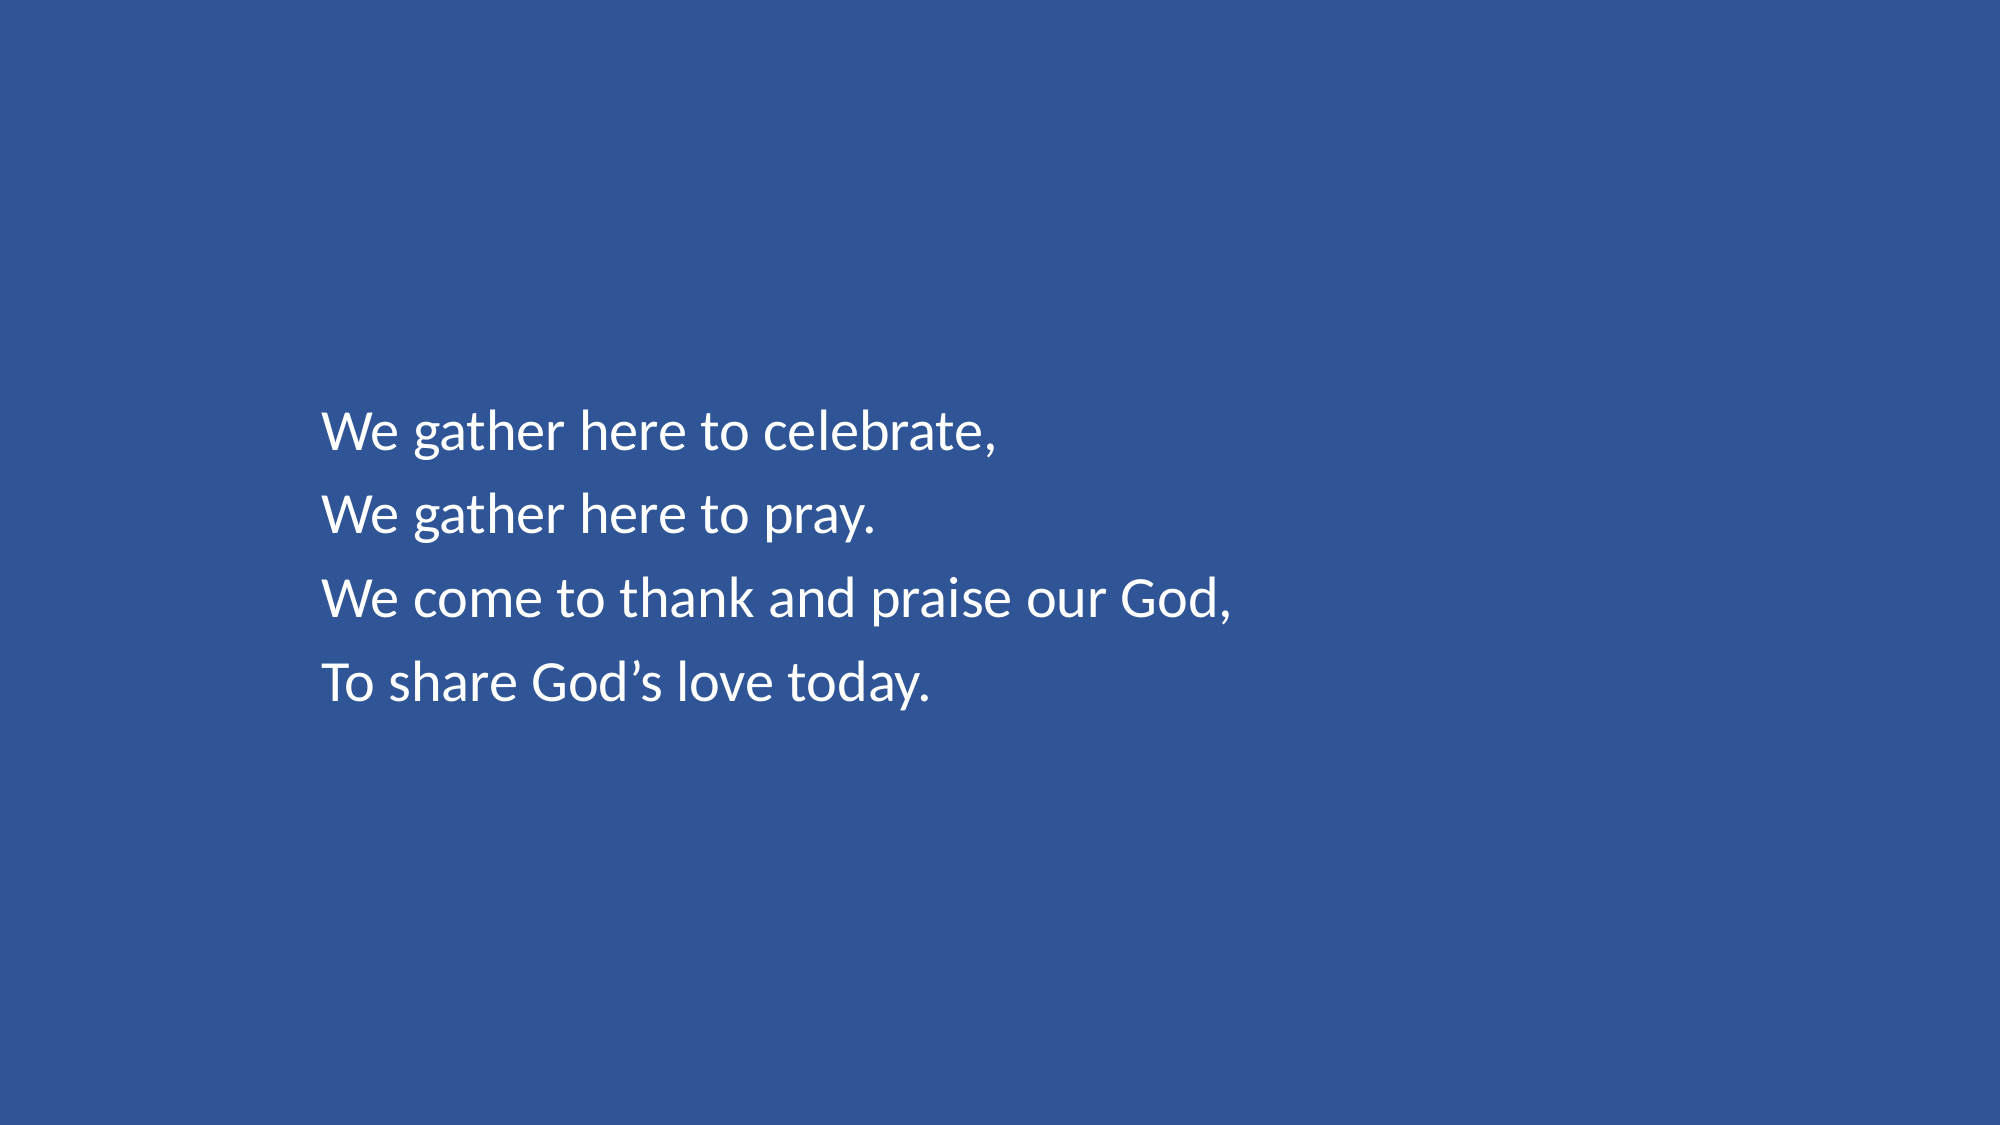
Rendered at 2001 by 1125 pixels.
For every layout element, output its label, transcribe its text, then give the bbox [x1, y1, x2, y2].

list We gather here to celebrate, We gather here to pray. We come to thank and praise our God, To share God’s love today. [306, 392, 1694, 733]
